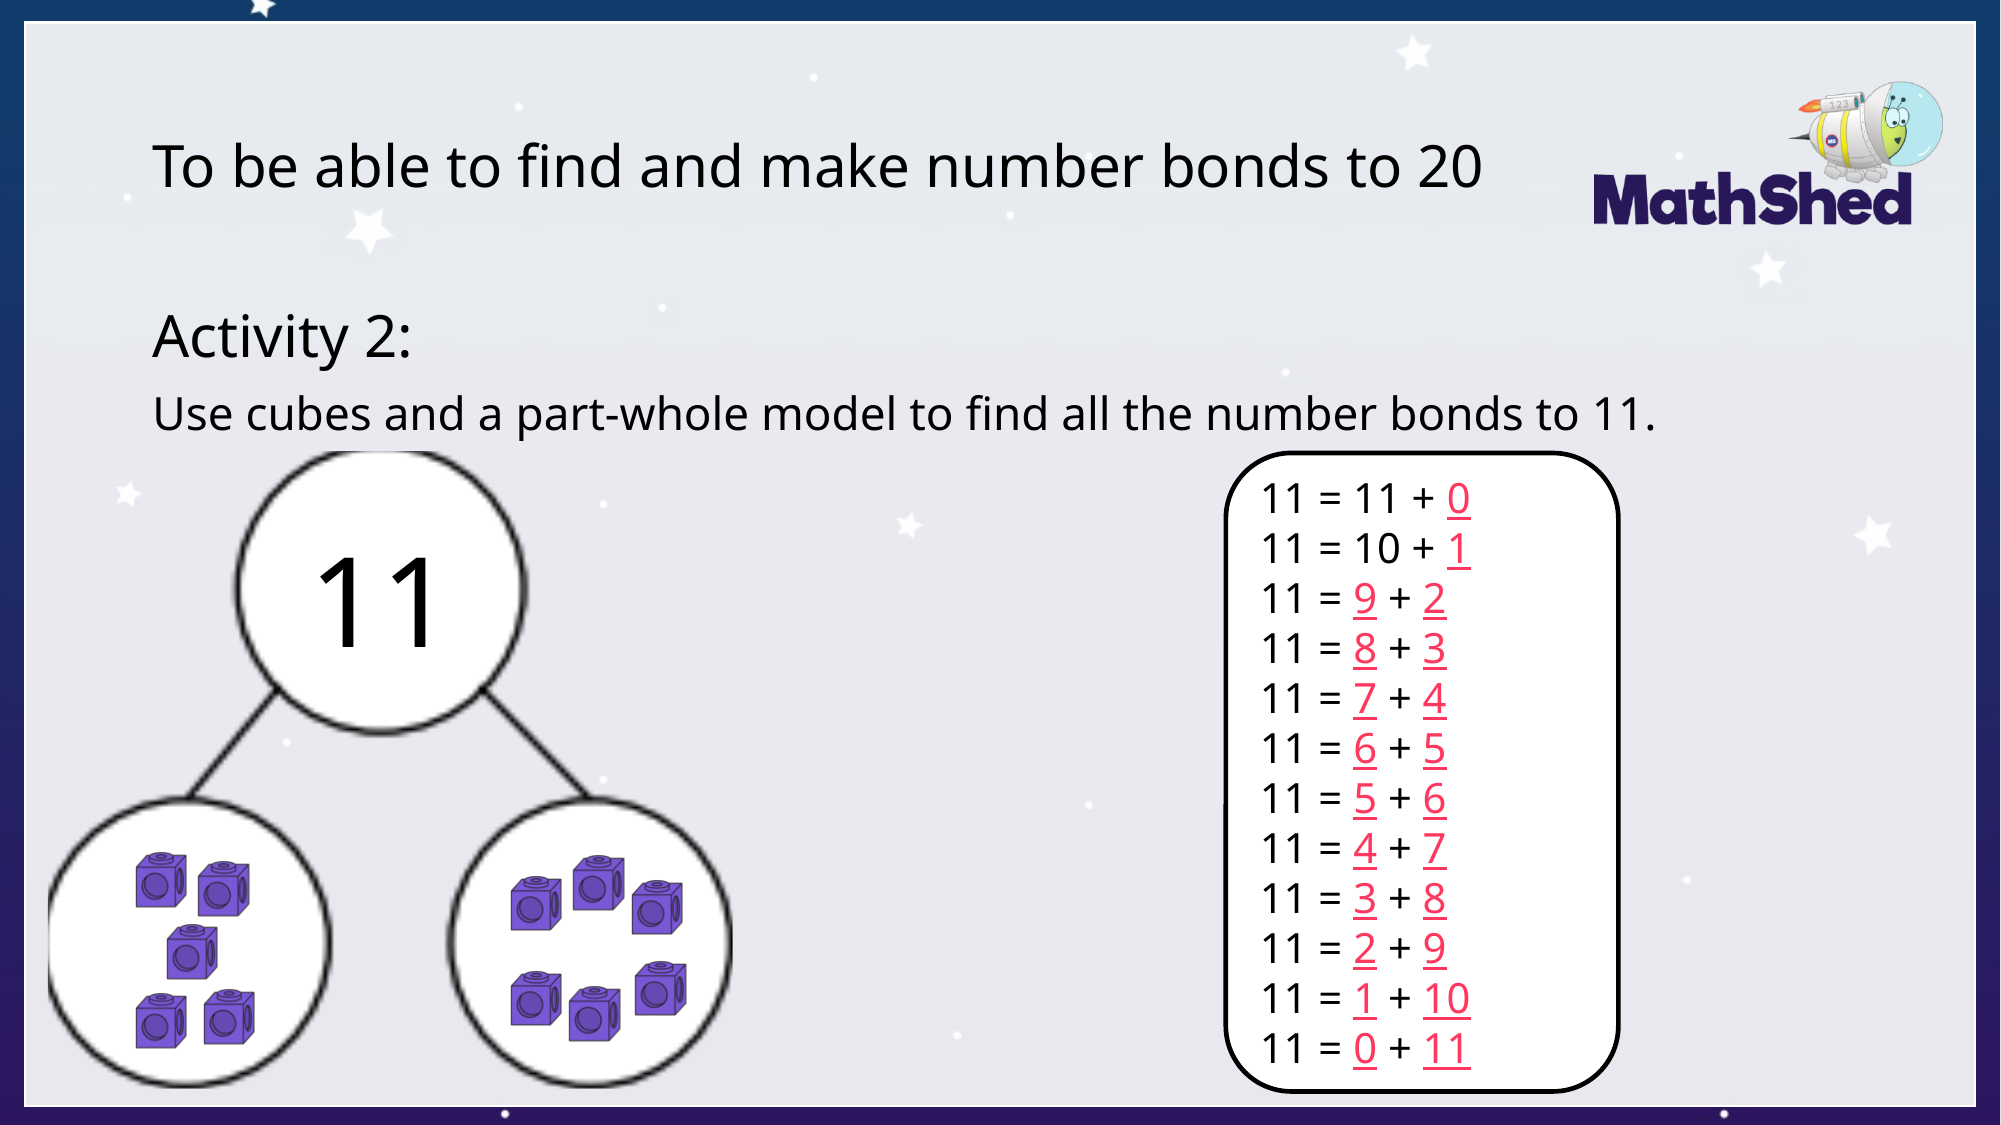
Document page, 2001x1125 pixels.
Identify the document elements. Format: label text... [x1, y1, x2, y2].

picture [0, 0, 2001, 1125]
text_box 11 = 11 + 0 11 = 10 + 1 11 = 9 + 2 11 = 8 + 3 11 = 7 + 4 11 = 6 + 5 11 = 5 + 6 11 = 4 + 7 11 = 3 + 8 11 = 2 + 9 11 = 1 + 10 11 = 0 + 11 [1224, 451, 1620, 1093]
title To be able to find and make number bonds to 20 [137, 59, 1578, 278]
list Activity 2: Use cubes and a part-whole model to find all the number bonds to 11. [137, 299, 1863, 1014]
